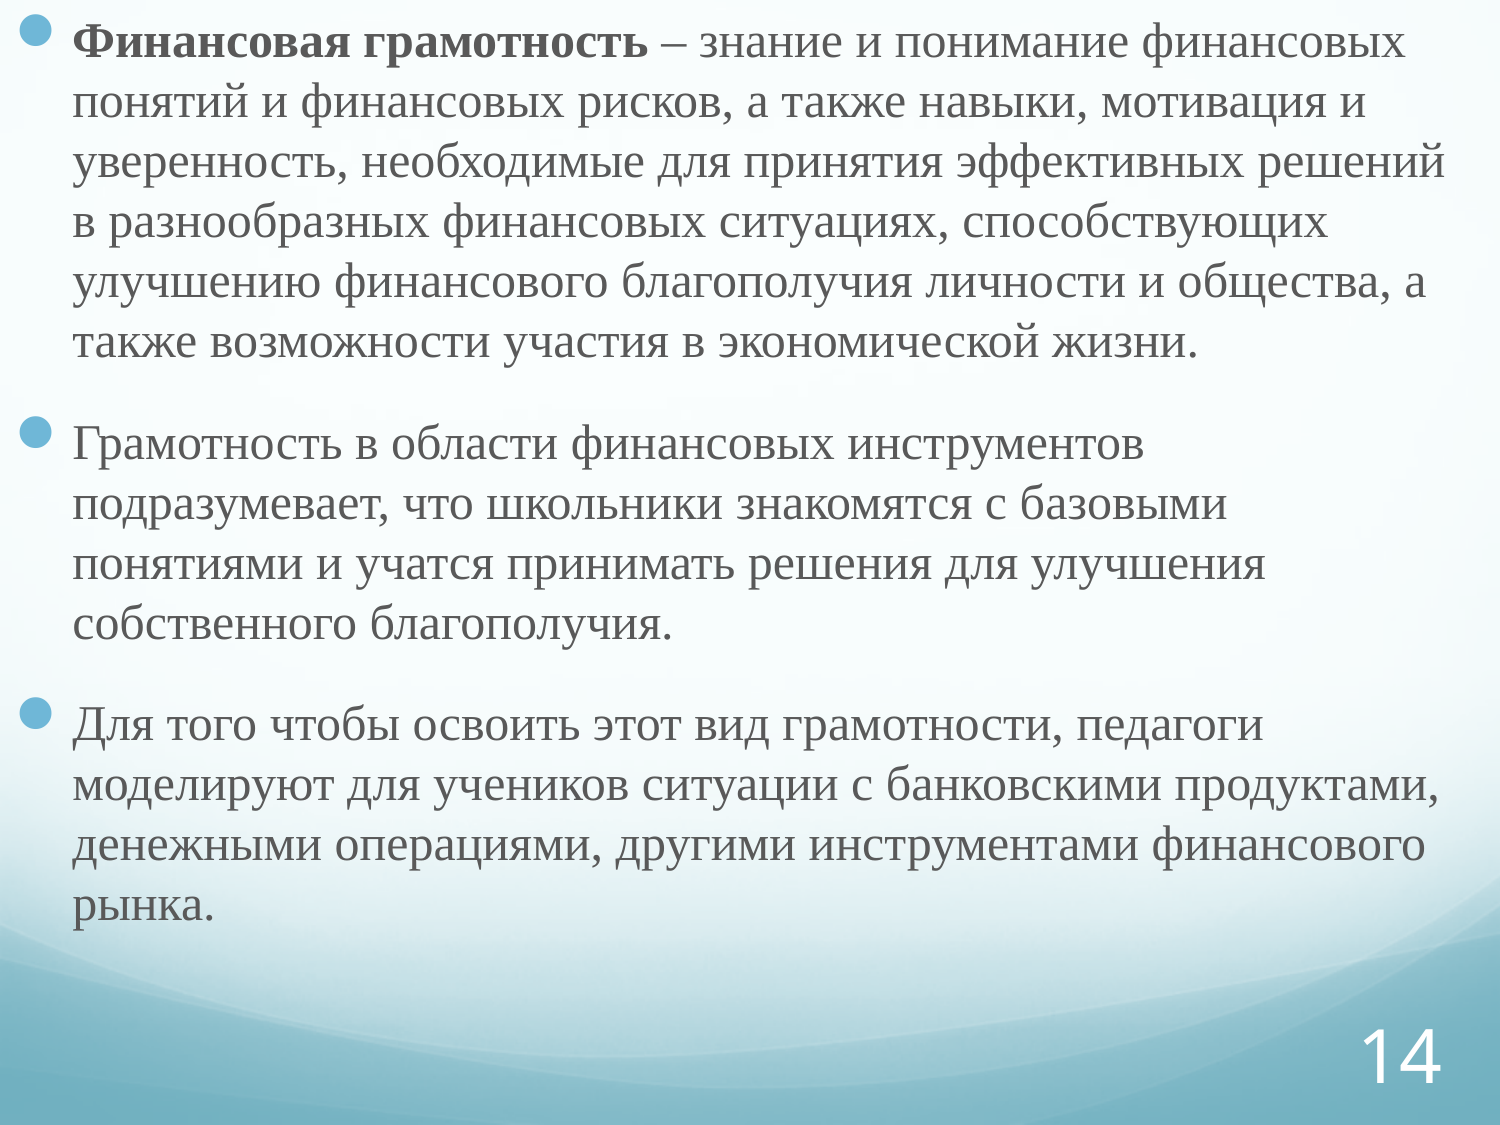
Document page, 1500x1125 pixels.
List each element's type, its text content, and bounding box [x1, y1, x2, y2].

footer [43, 1029, 838, 1090]
slide_number 14 [1295, 1029, 1459, 1090]
list Финансовая грамотность – знание и понимание финансовых понятий и финансовых рисков, а также навыки, мотивация и уверенность, необходимые для принятия эффективных решений в разнообразных финансовых ситуациях, способствующих улучшению финансового благополучия личности и общества, а также возможности участия в экономической жизни. Грамотность в области финансовых инструментов подразумевает, что школьники знакомятся с базовыми понятиями и учатся принимать решения для улучшения собственного благополучия. Для того чтобы освоить этот вид грамотности, педагоги моделируют для учеников ситуации с банковскими продуктами, денежными операциями, другими инструментами финансового рынка. [0, 0, 1476, 1101]
